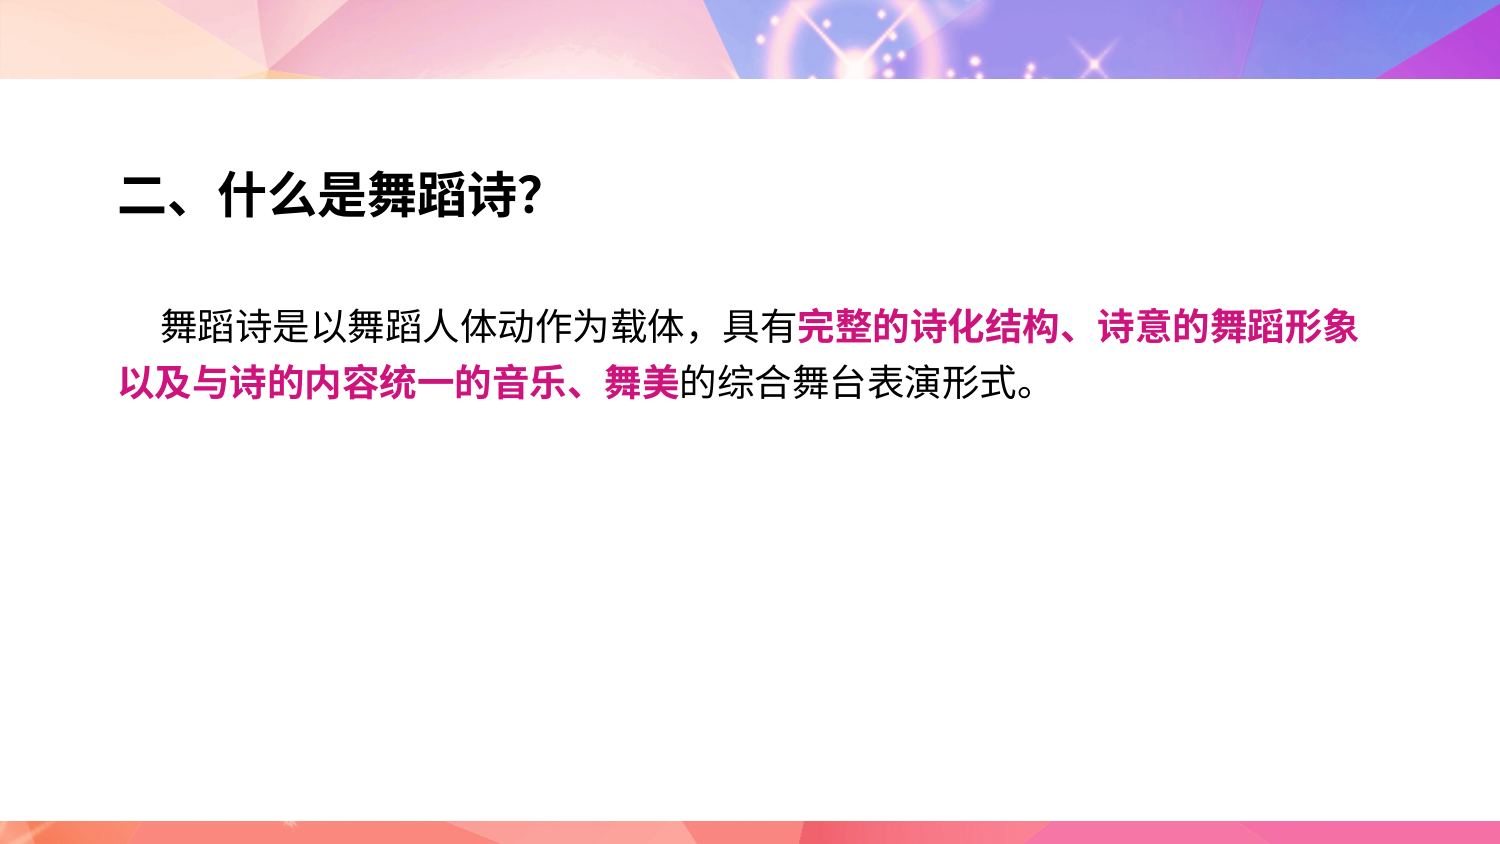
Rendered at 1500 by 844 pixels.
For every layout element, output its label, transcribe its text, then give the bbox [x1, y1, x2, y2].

text_box 二、什么是舞蹈诗？ 舞蹈诗是以舞蹈人体动作为载体，具有完整的诗化结构、诗意的舞蹈形象以及与诗的内容统一的音乐、舞美的综合舞台表演形式。 [102, 156, 1396, 520]
picture [0, 821, 1500, 844]
picture [0, 0, 1500, 79]
